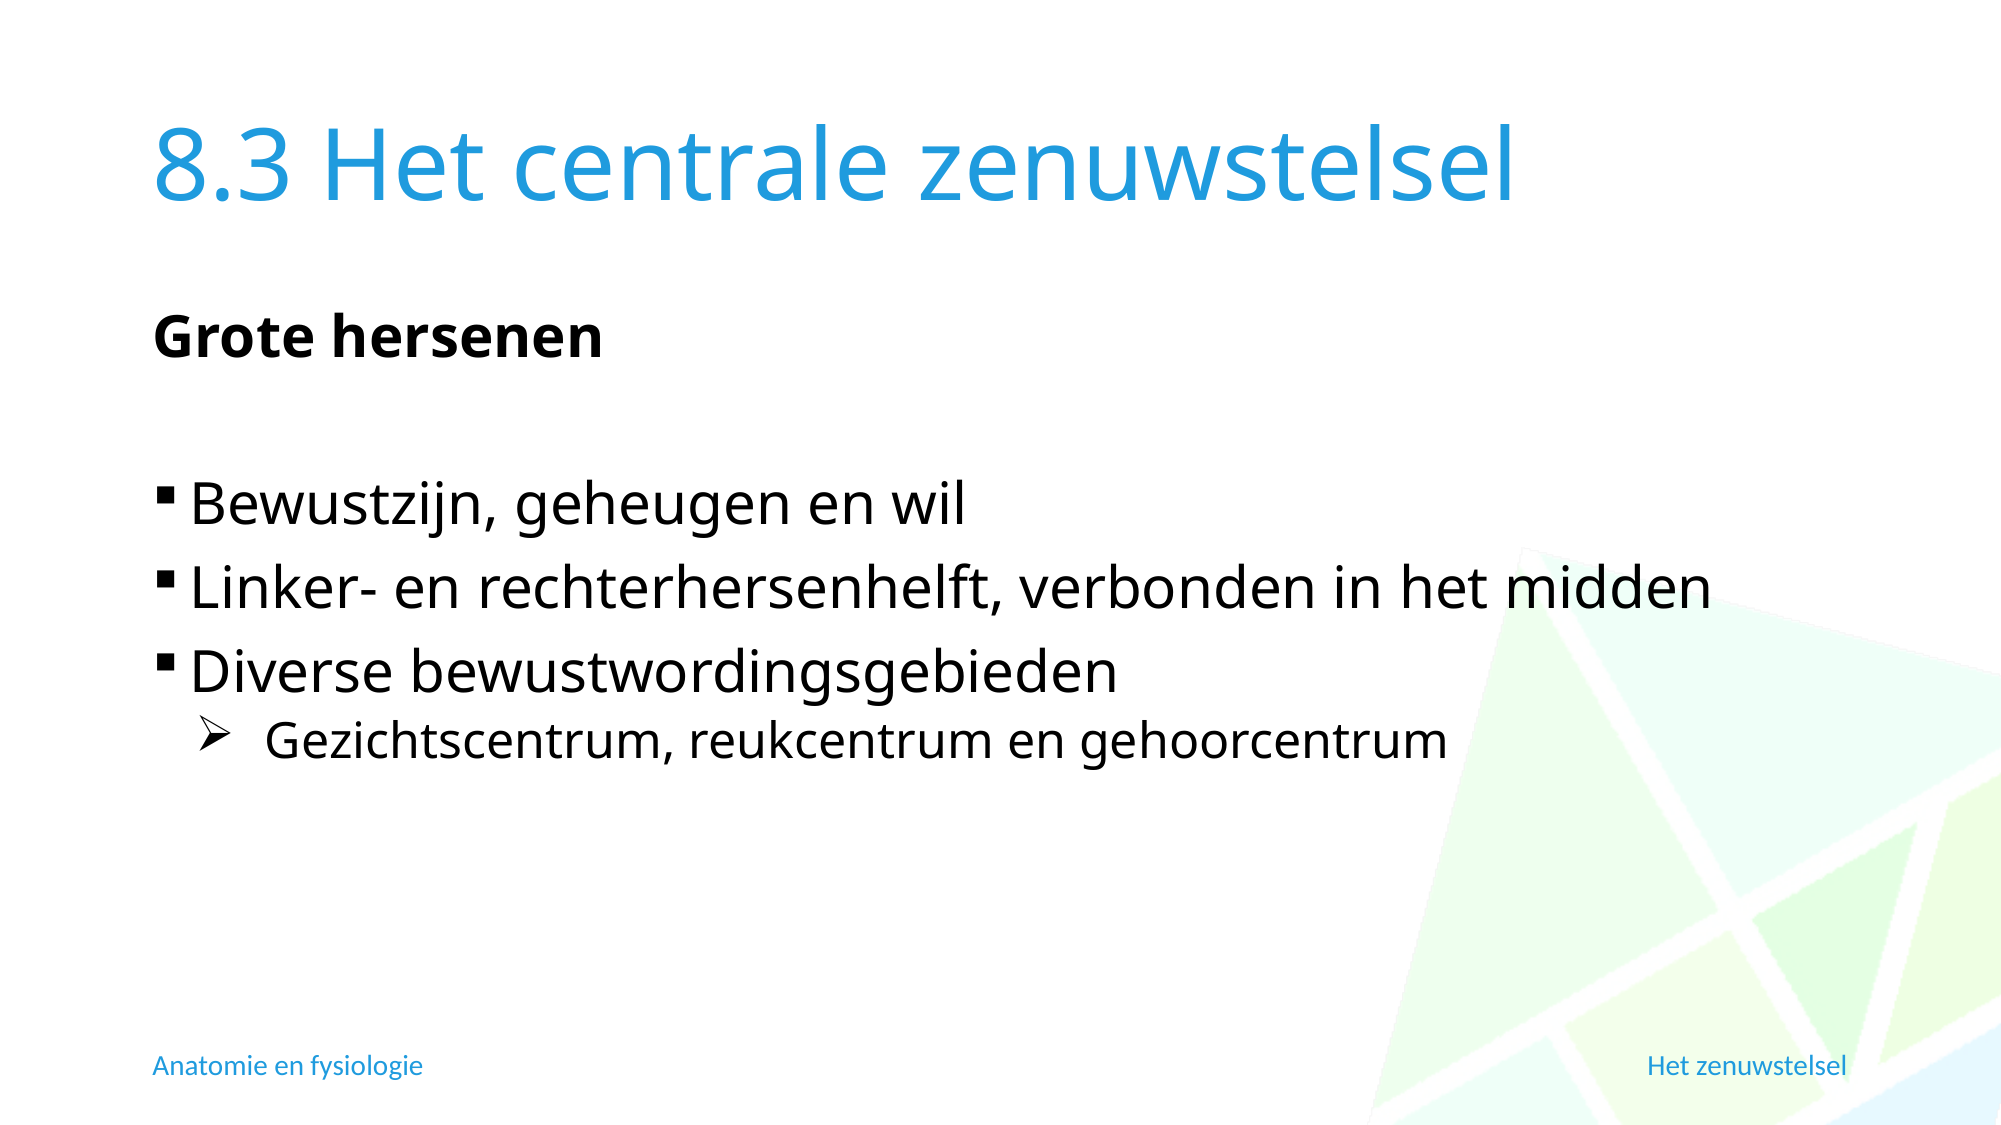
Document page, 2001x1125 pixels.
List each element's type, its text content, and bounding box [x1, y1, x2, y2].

list Anatomie en fysiologie [137, 1042, 588, 1103]
list Grote hersenen Bewustzijn, geheugen en wil Linker- en rechterhersenhelft, verbonden in het midden Diverse bewustwordingsgebieden Gezichtscentrum, reukcentrum en gehoorcentrum [137, 299, 1863, 1014]
list Het zenuwstelsel [1412, 1042, 1863, 1103]
title 8.3 Het centrale zenuwstelsel [137, 59, 1863, 278]
